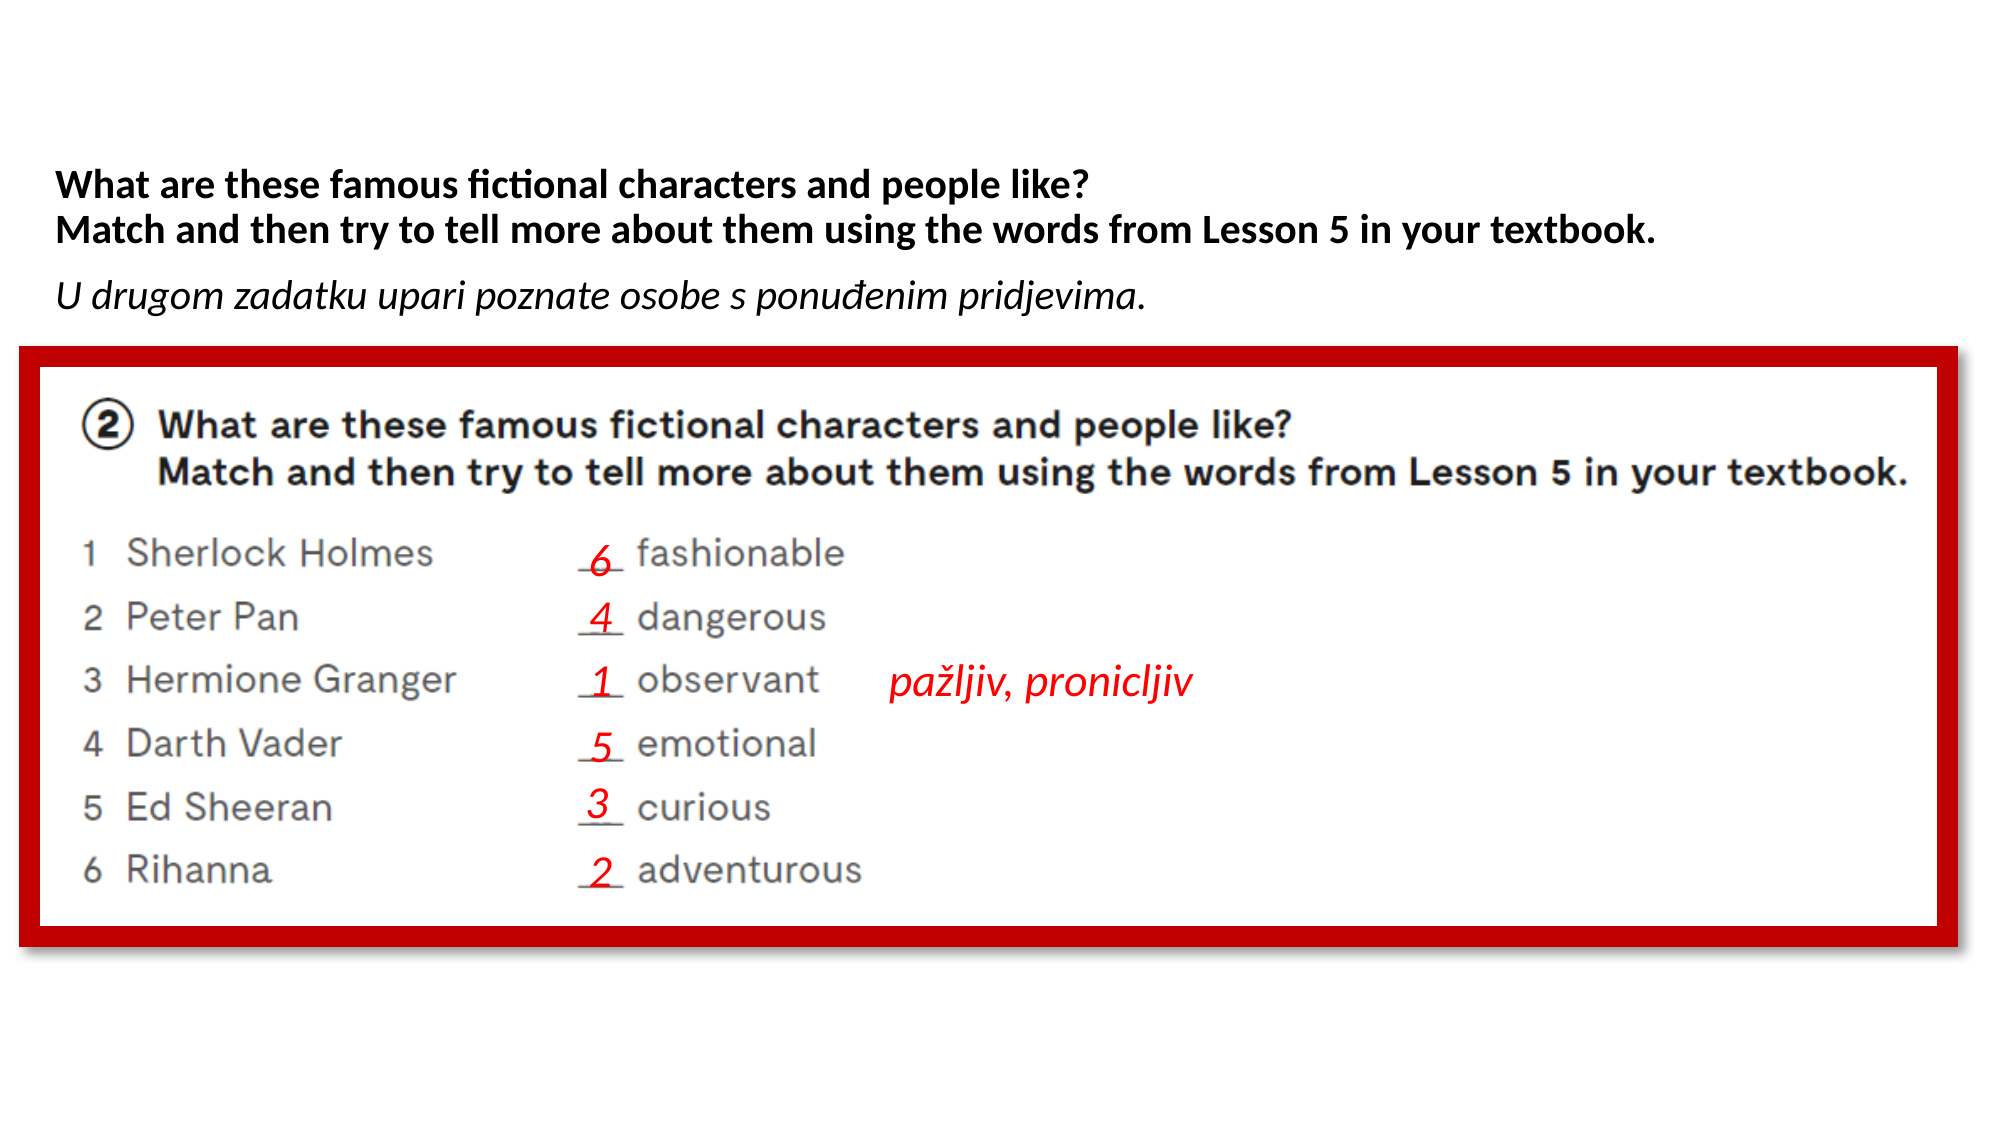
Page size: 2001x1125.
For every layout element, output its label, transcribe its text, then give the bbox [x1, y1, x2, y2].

text_box What are these famous fictional characters and people like? Match and then try to tell more about them using the words from Lesson 5 in your textbook. U drugom zadatku upari poznate osobe s ponuđenim pridjevima. [40, 155, 1938, 344]
picture [40, 366, 1938, 927]
